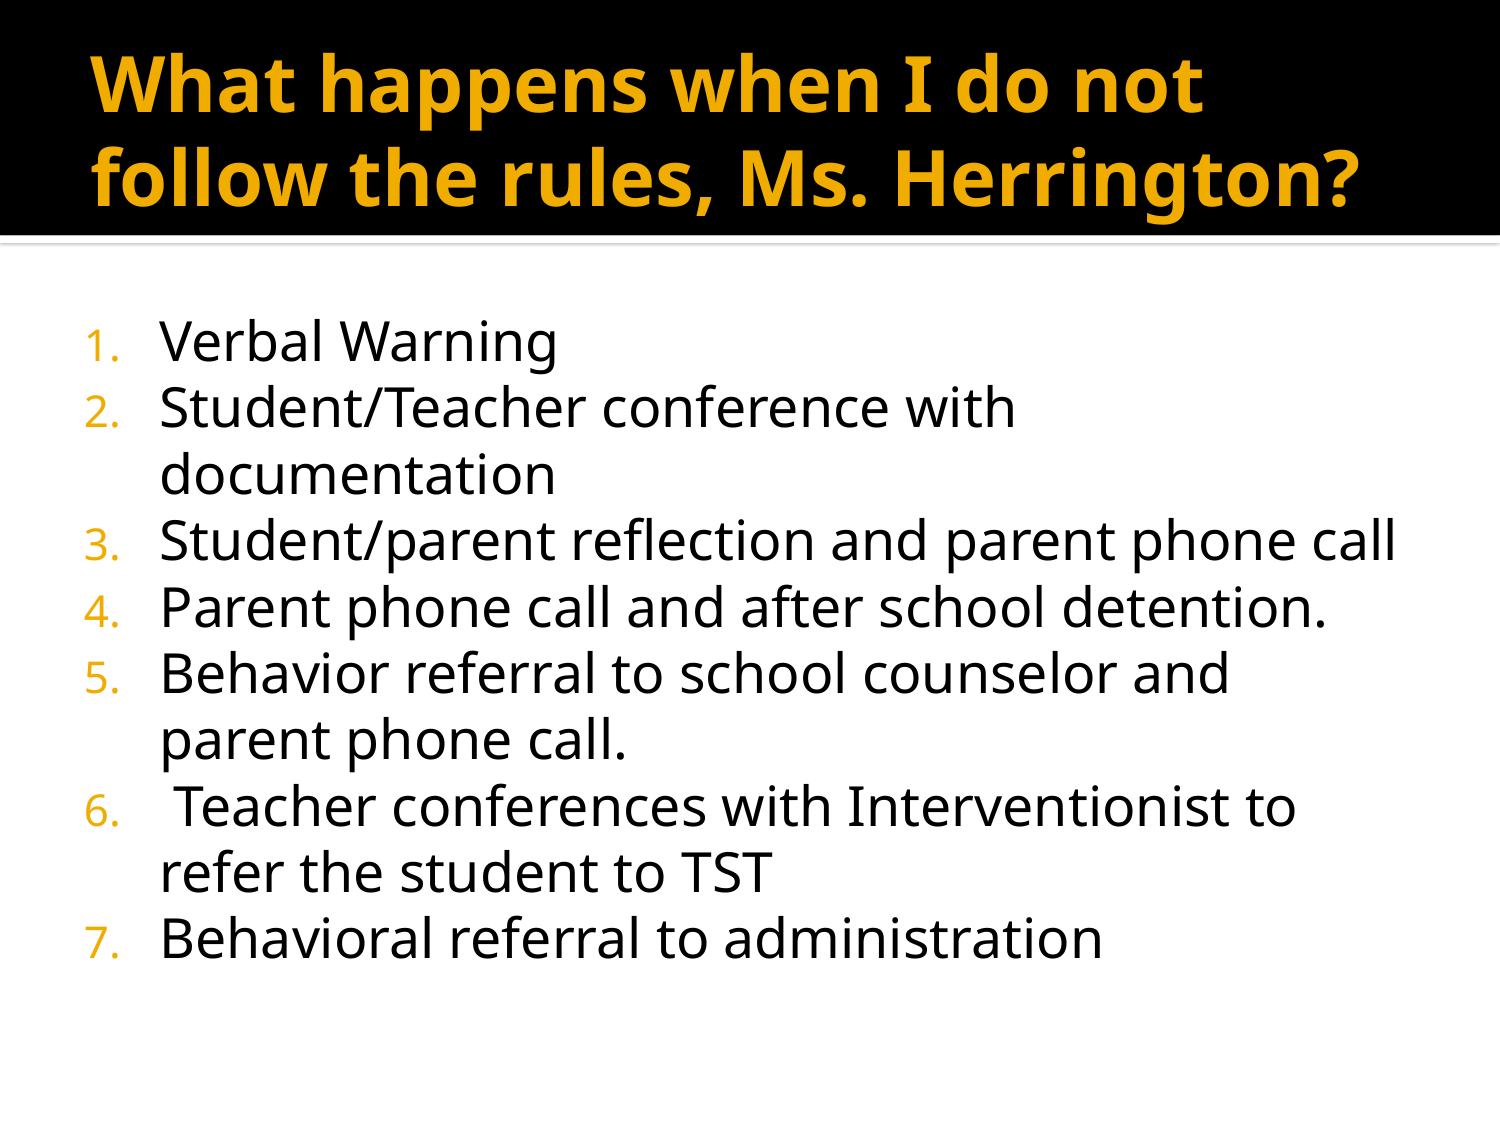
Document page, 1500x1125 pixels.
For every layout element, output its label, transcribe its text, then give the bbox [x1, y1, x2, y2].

list Verbal Warning Student/Teacher conference with documentation Student/parent reflection and parent phone call Parent phone call and after school detention. Behavior referral to school counselor and parent phone call. Teacher conferences with Interventionist to refer the student to TST Behavioral referral to administration [75, 291, 1425, 1050]
title What happens when I do not follow the rules, Ms. Herrington? [75, 25, 1425, 231]
